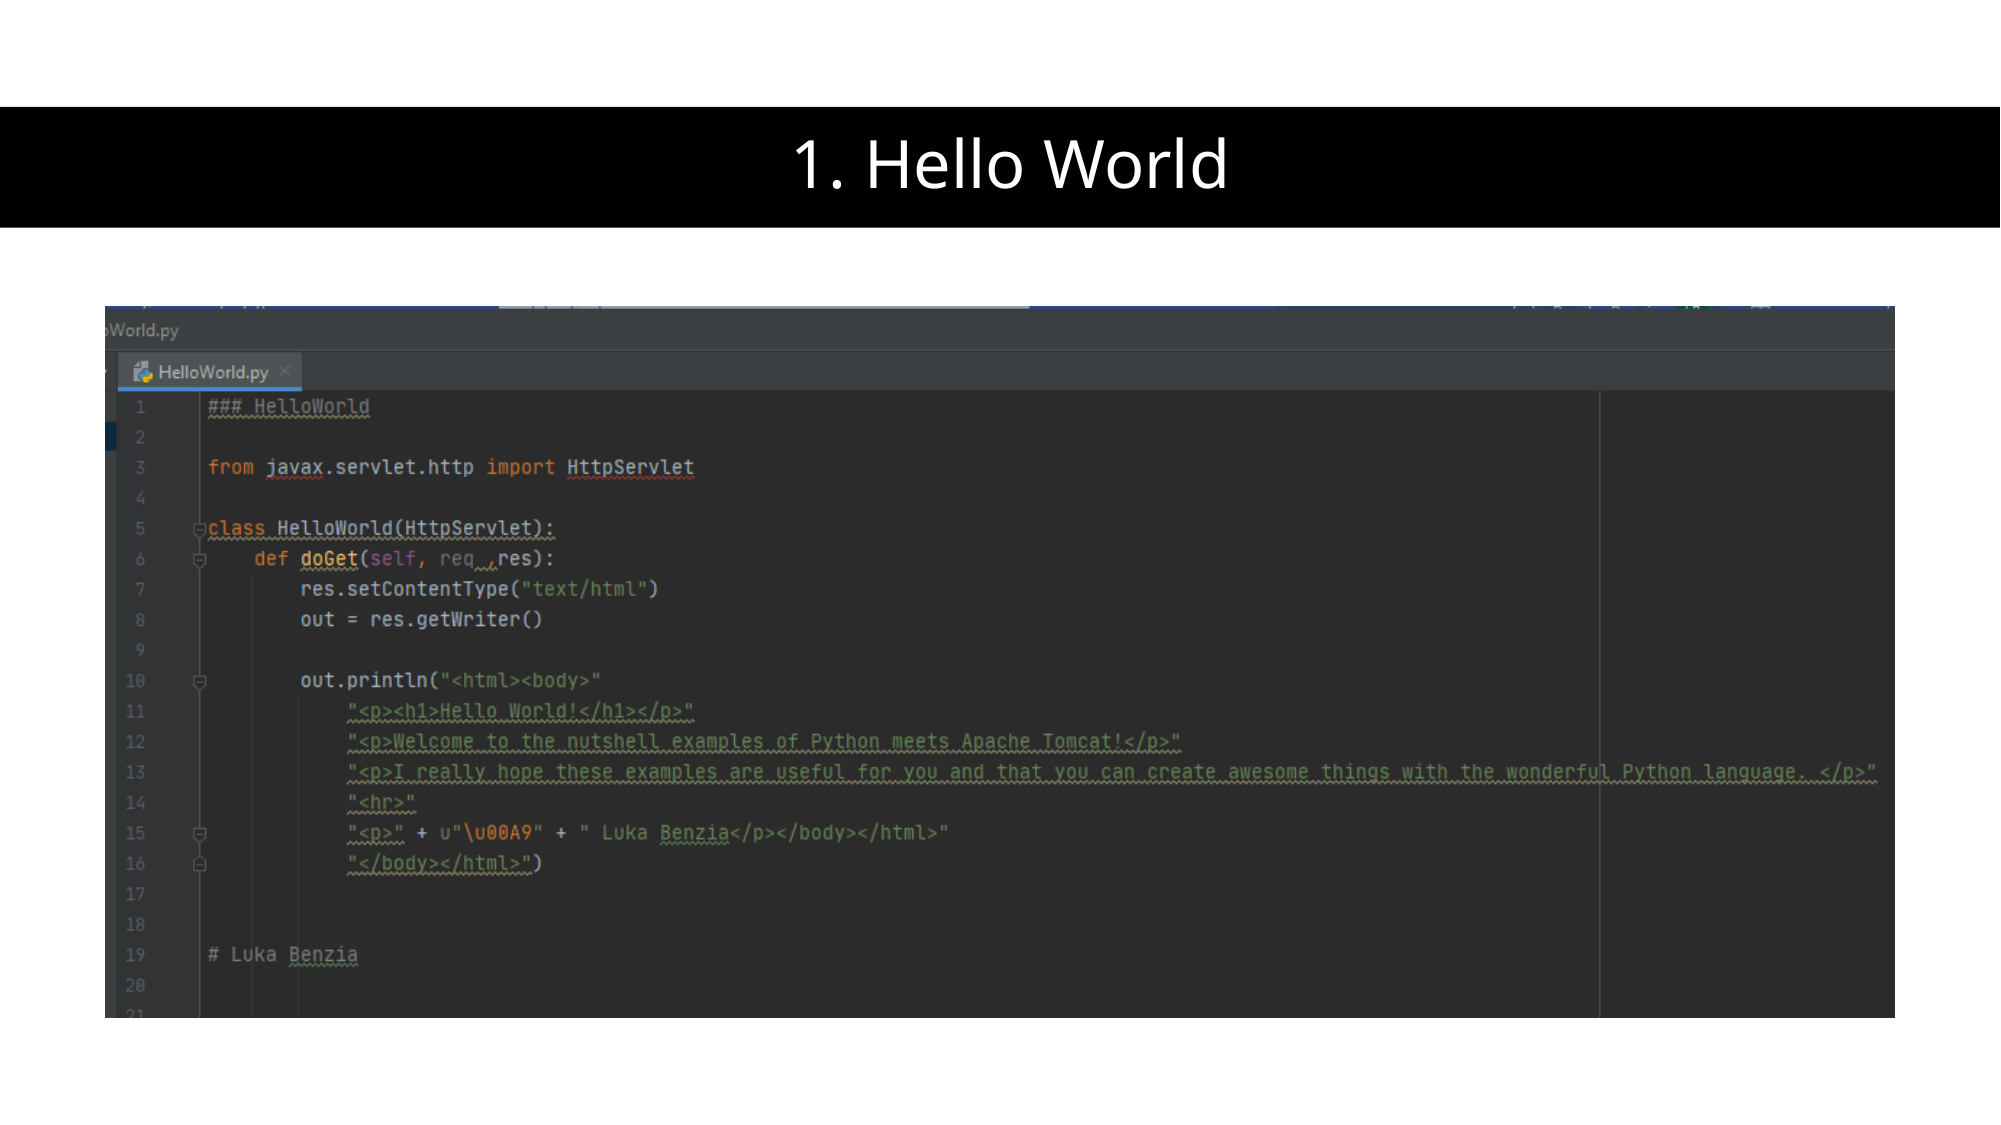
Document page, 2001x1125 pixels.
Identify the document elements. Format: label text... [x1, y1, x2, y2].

title 1. Hello World [91, 105, 1931, 228]
text_box [0, 106, 2000, 229]
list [105, 306, 1895, 1019]
